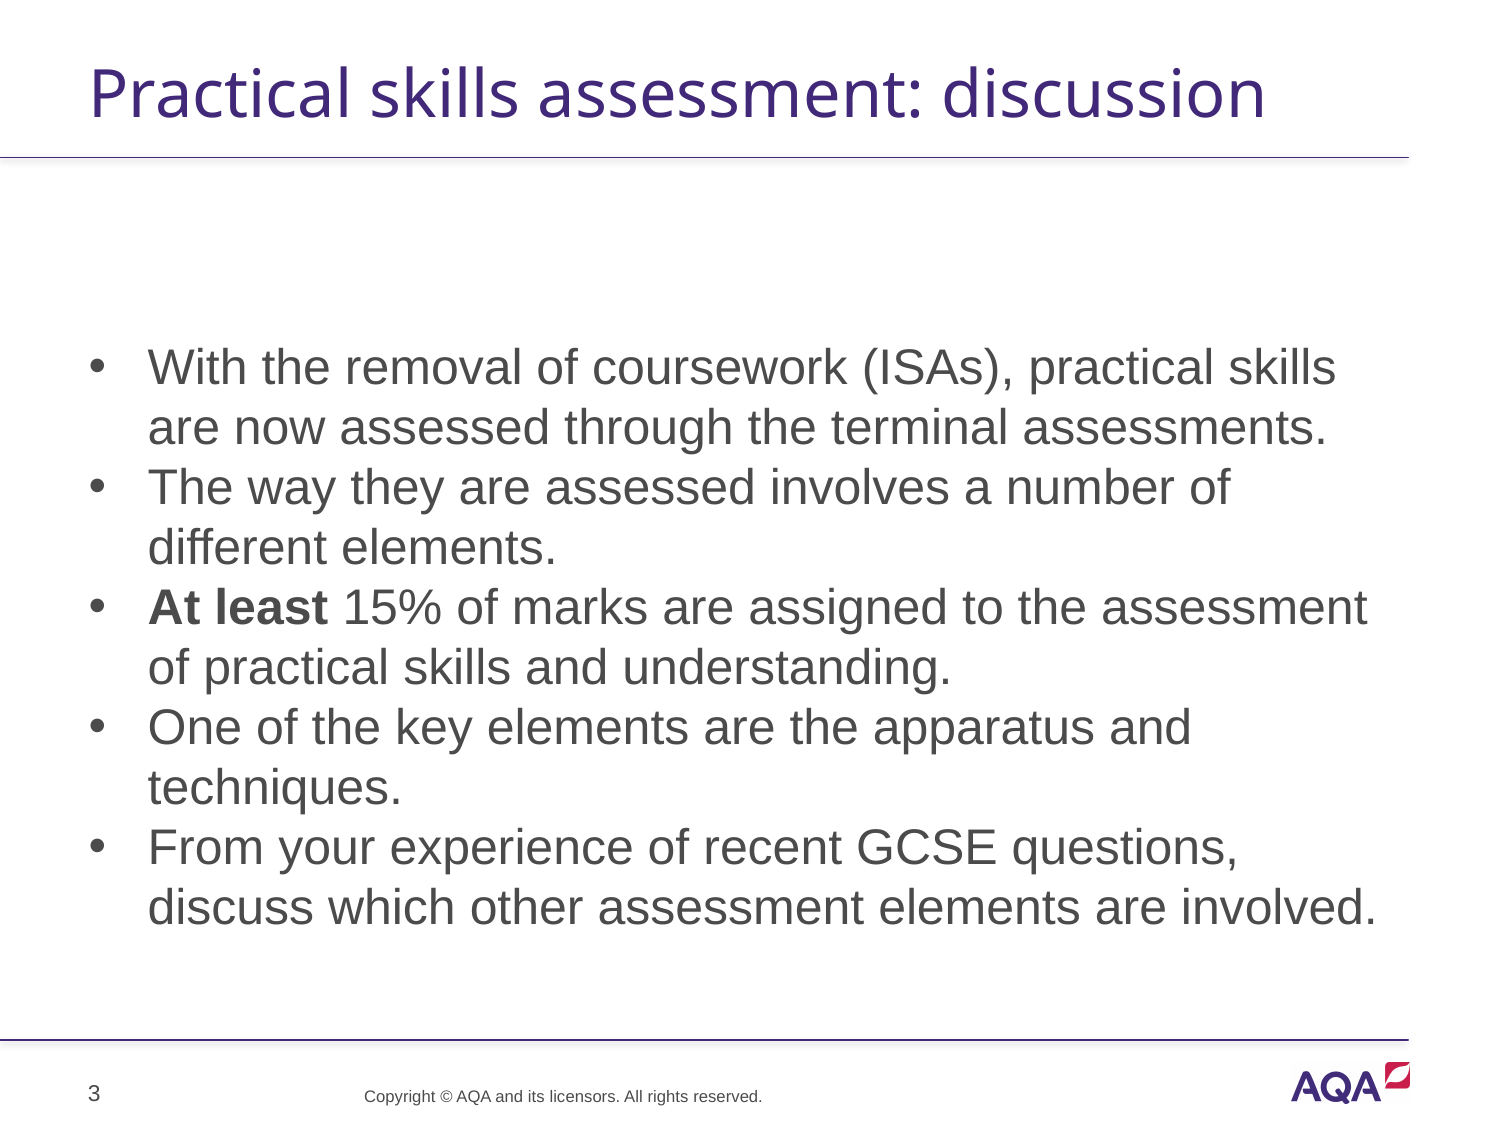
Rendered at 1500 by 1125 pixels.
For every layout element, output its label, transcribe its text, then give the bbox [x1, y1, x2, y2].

slide_number 3 [72, 1062, 188, 1123]
title Practical skills assessment: discussion [88, 72, 1409, 144]
picture [1291, 1062, 1410, 1104]
list With the removal of coursework (ISAs), practical skills are now assessed through the terminal assessments. The way they are assessed involves a number of different elements. At least 15% of marks are assigned to the assessment of practical skills and understanding. One of the key elements are the apparatus and techniques. From your experience of recent GCSE questions, discuss which other assessment elements are involved. [88, 334, 1409, 1007]
footer Copyright © AQA and its licensors. All rights reserved. [324, 1084, 764, 1124]
